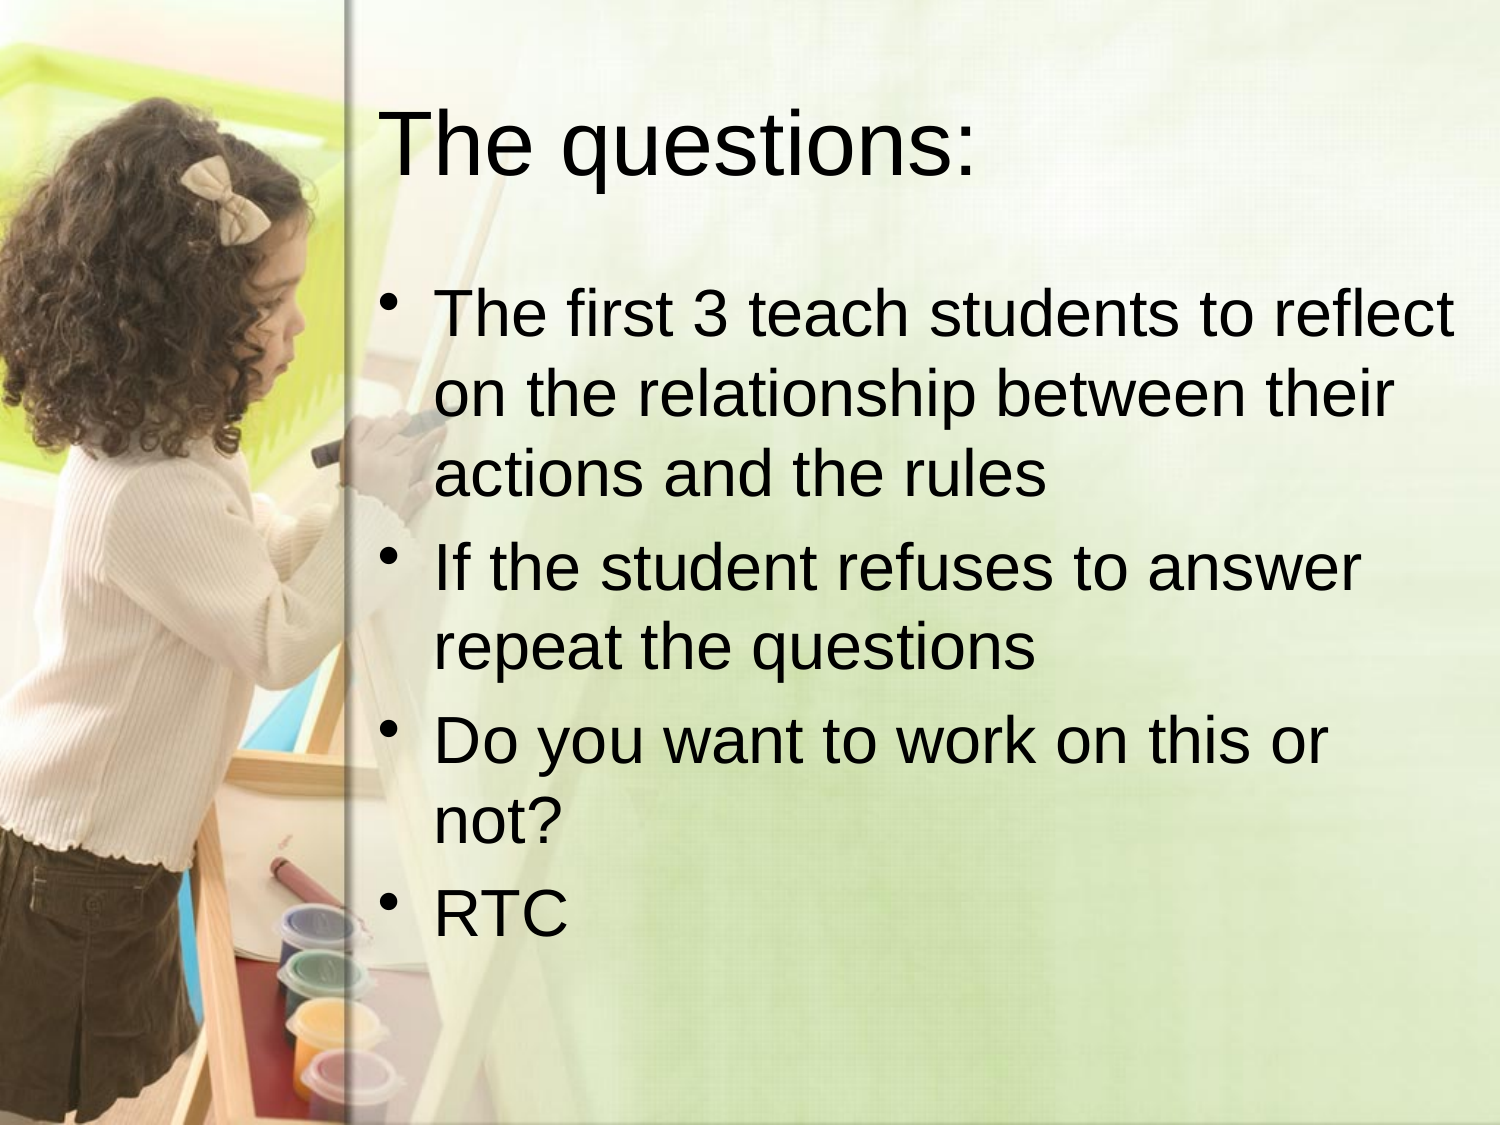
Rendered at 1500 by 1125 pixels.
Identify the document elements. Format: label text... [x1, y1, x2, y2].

picture [0, 0, 1500, 1125]
title The questions: [362, 44, 1488, 233]
list The first 3 teach students to reflect on the relationship between their actions and the rules If the student refuses to answer repeat the questions Do you want to work on this or not? RTC [362, 262, 1488, 1006]
